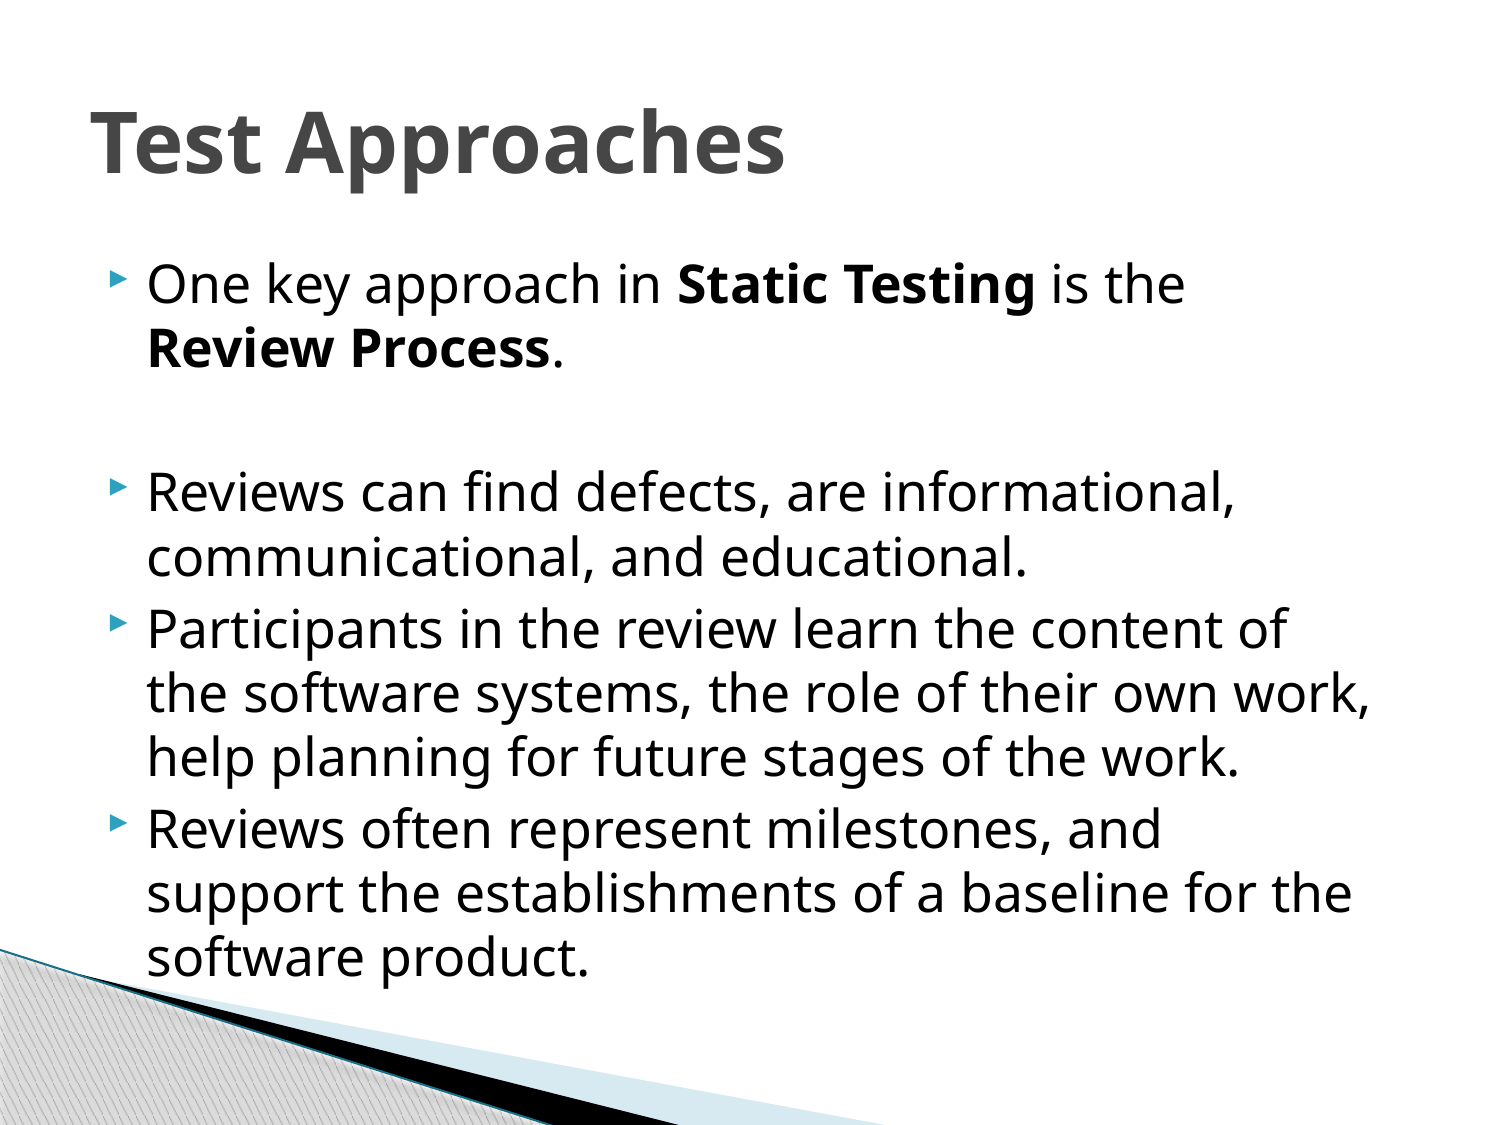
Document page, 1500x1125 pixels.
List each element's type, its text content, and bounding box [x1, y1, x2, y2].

list One key approach in Static Testing is the Review Process. Reviews can find defects, are informational, communicational, and educational. Participants in the review learn the content of the software systems, the role of their own work, help planning for future stages of the work. Reviews often represent milestones, and support the establishments of a baseline for the software product. [75, 243, 1388, 1012]
title Test Approaches [75, 45, 1425, 233]
